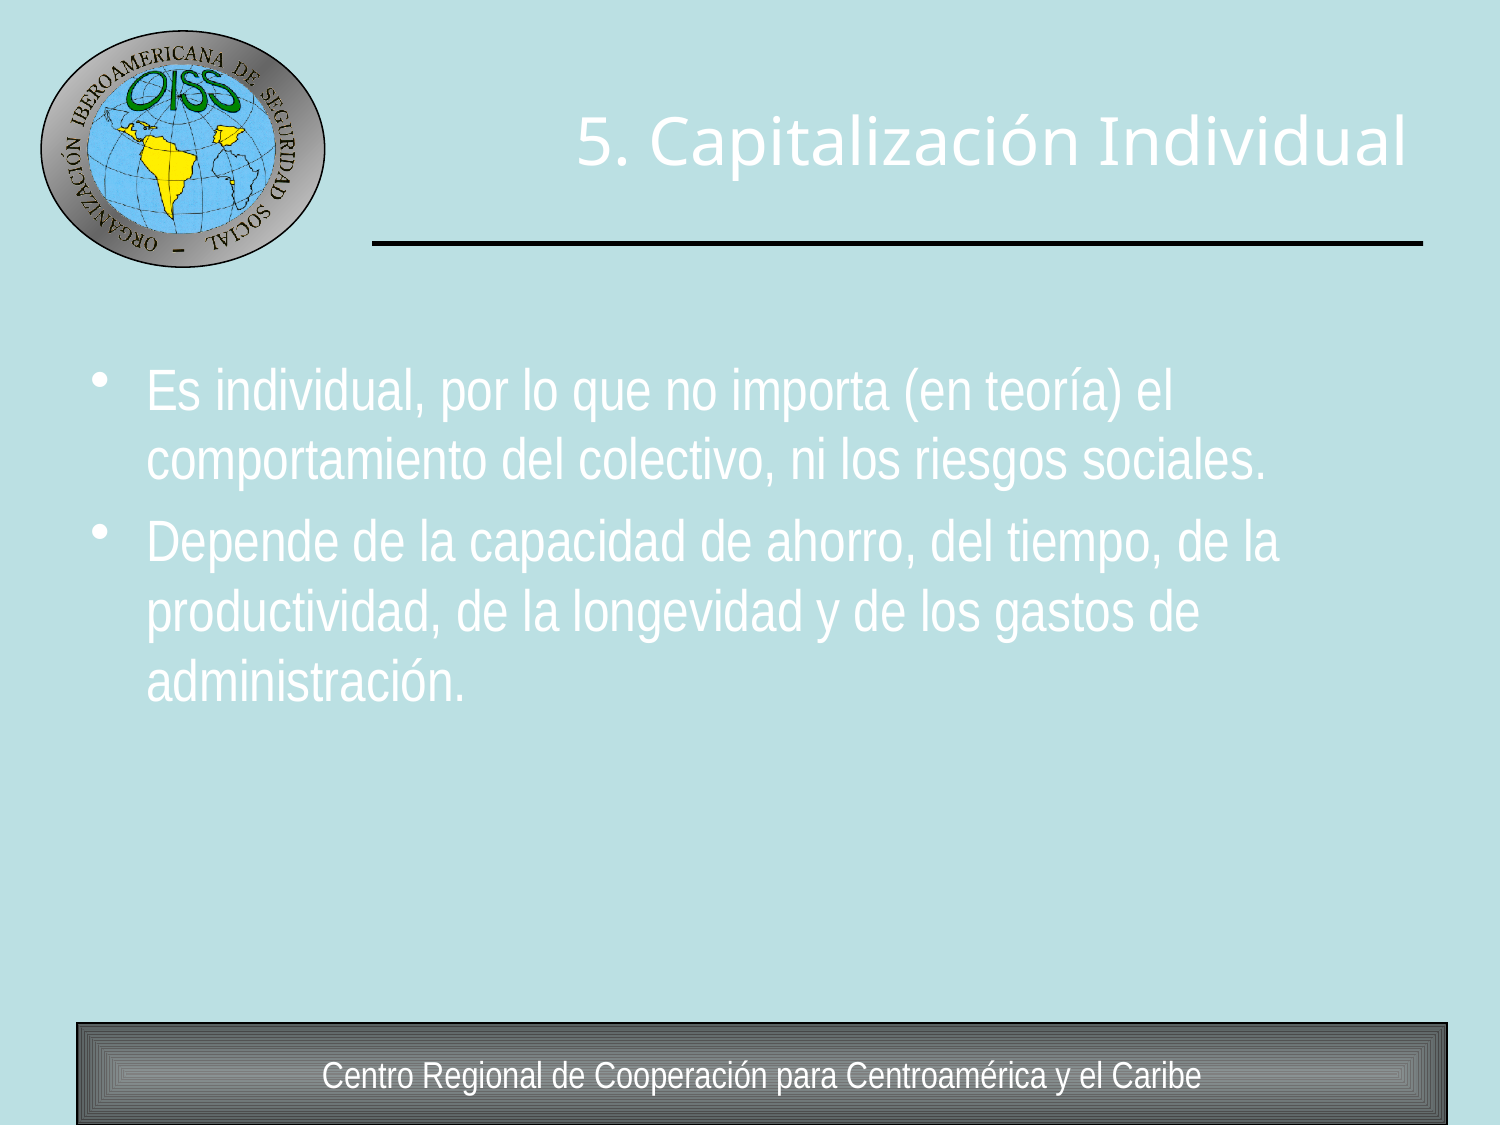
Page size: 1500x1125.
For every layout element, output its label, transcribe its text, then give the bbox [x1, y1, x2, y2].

title 5. Capitalización Individual [371, 44, 1426, 233]
picture [53, 42, 302, 263]
list Es individual, por lo que no importa (en teoría) el comportamiento del colectivo, ni los riesgos sociales. Depende de la capacidad de ahorro, del tiempo, de la productividad, de la longevidad y de los gastos de administración. [74, 262, 1426, 1006]
